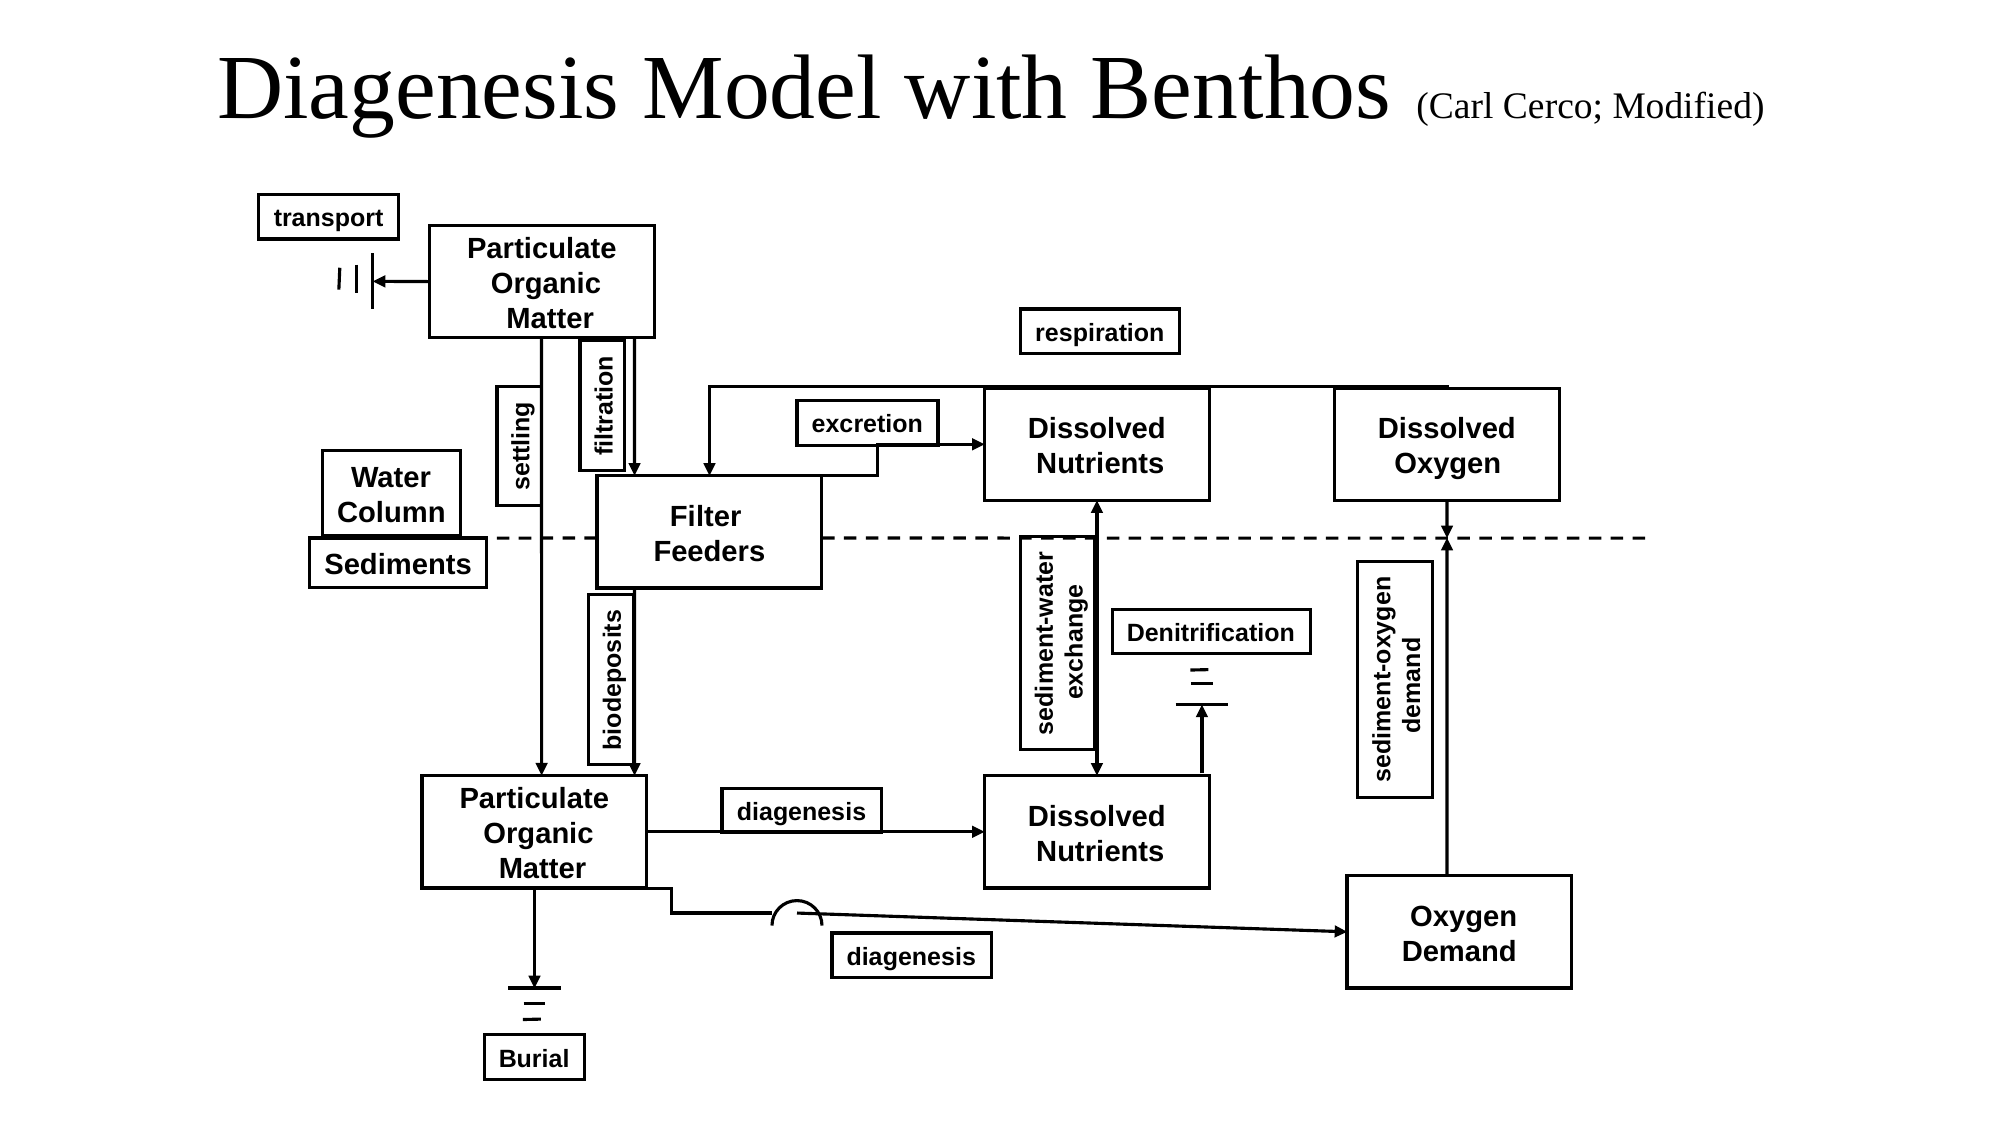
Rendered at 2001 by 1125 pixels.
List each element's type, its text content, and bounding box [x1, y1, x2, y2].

text_box Diagenesis Model with Benthos (Carl Cerco; Modified) [181, 19, 1801, 145]
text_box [258, 194, 1647, 1081]
